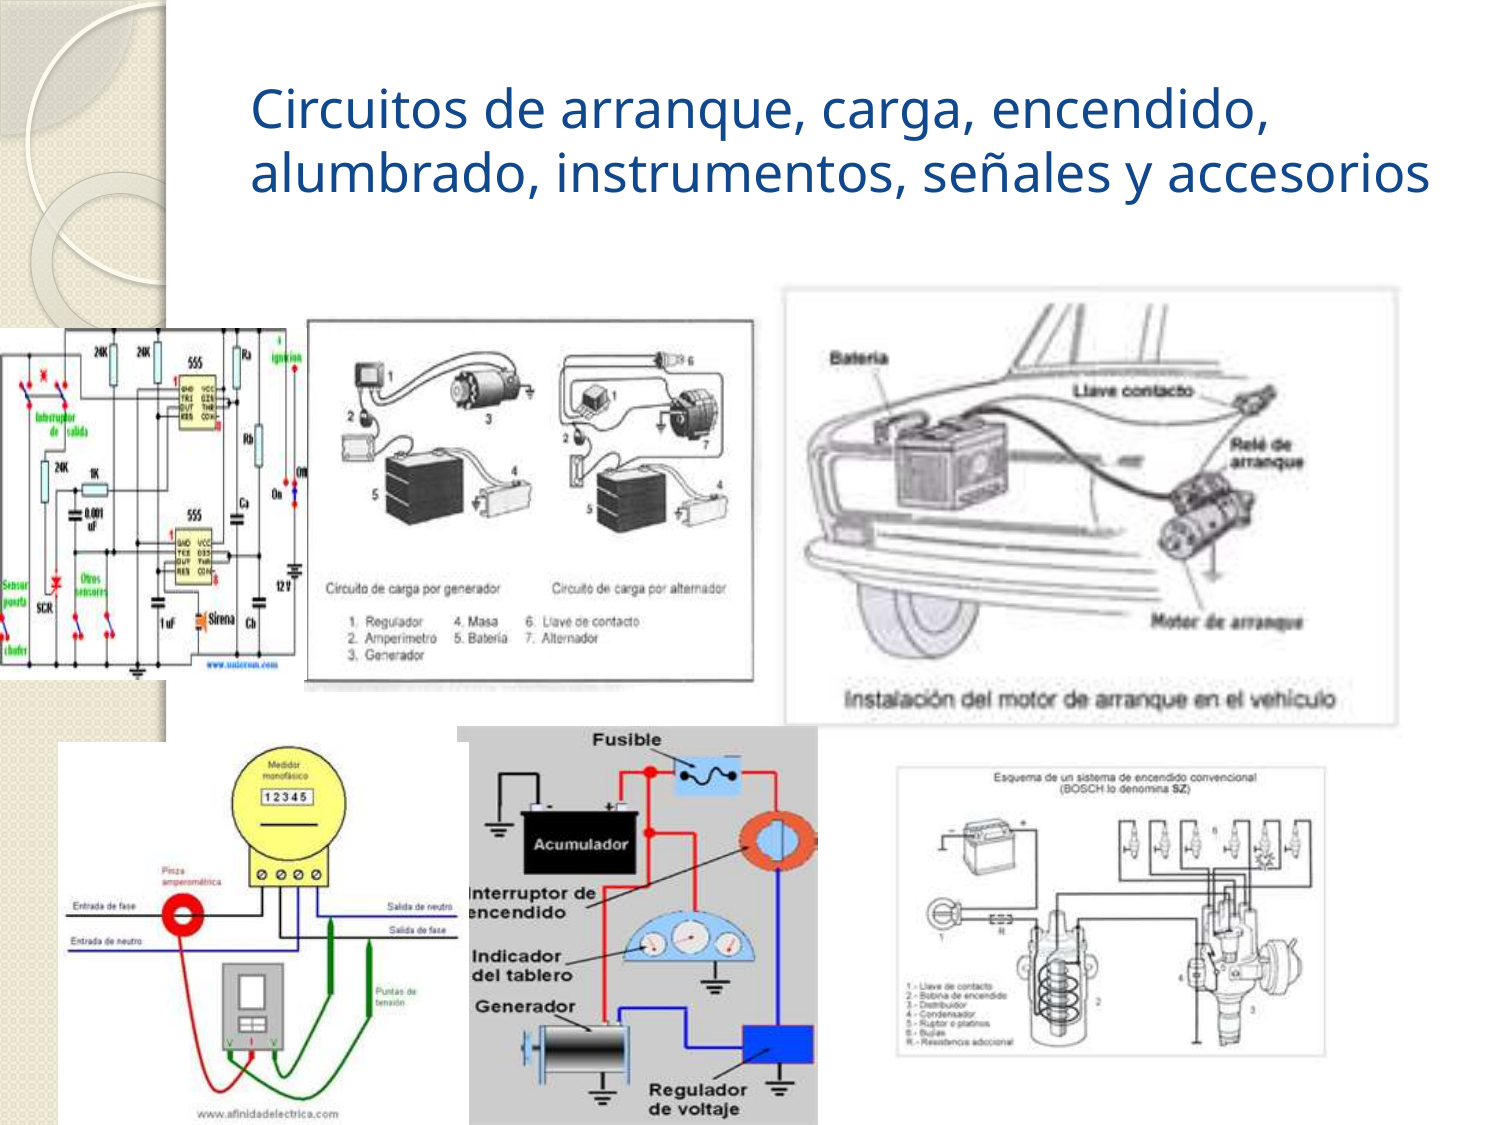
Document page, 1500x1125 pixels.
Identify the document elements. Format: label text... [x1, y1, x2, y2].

title Circuitos de arranque, carga, encendido, alumbrado, instrumentos, señales y accesorios [235, 45, 1466, 233]
picture [58, 280, 1406, 1125]
picture [890, 761, 1332, 1064]
picture [0, 316, 762, 692]
